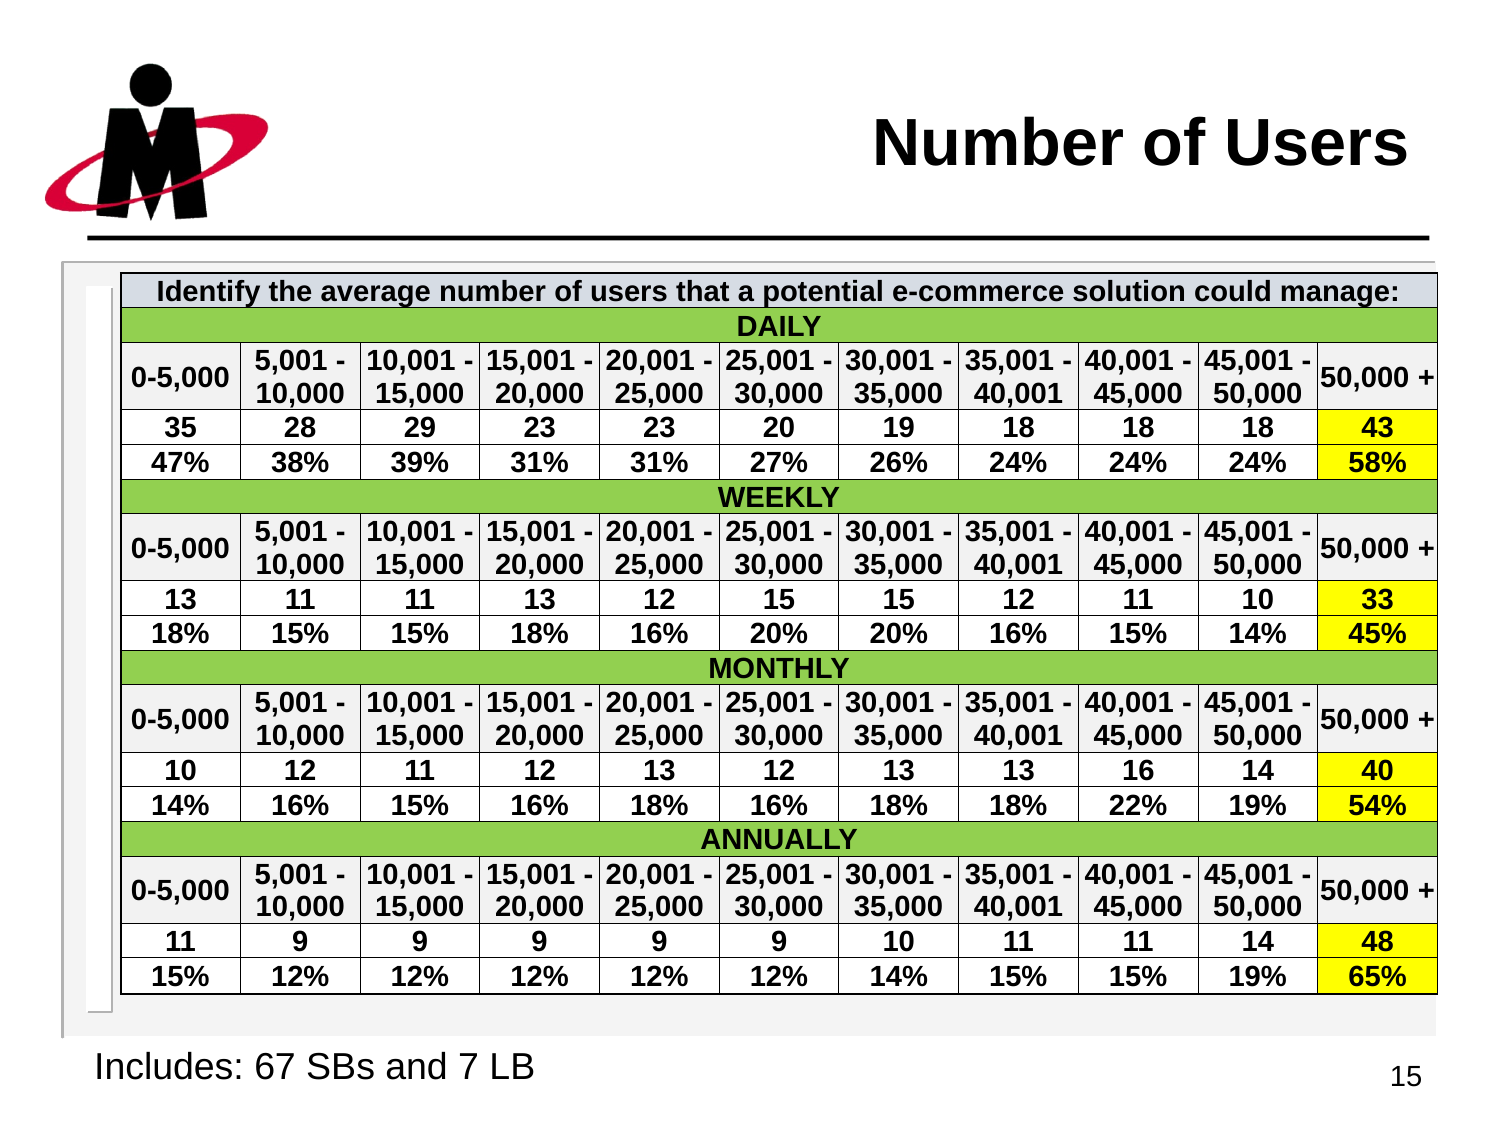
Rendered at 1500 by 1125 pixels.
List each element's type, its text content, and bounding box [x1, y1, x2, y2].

slide_number 15 [1124, 1036, 1438, 1113]
table_cell 58% [1318, 445, 1437, 479]
table_cell 18 [1199, 410, 1317, 444]
table_cell 20% [839, 616, 958, 650]
table_cell 35 [122, 410, 240, 444]
table_cell 15,001 - 20,000 [480, 514, 599, 580]
table_cell 9 [600, 924, 719, 957]
table_cell 15,001 - 20,000 [480, 343, 599, 409]
table_cell 40,001 - 45,000 [1079, 685, 1198, 752]
table_cell 18% [480, 616, 599, 650]
table_cell 30,001 - 35,000 [839, 514, 958, 580]
table_cell 20,001 - 25,000 [600, 514, 719, 580]
table_cell 45,001 - 50,000 [1199, 514, 1317, 580]
table_cell ANNUALLY [122, 822, 1437, 856]
table_cell 13 [480, 581, 599, 615]
table_cell 13 [959, 753, 1078, 786]
text_box Includes: 67 SBs and 7 LB [79, 1034, 551, 1095]
table_cell 11 [1079, 924, 1198, 957]
table_cell 12% [720, 958, 838, 993]
table_cell 11 [361, 581, 479, 615]
table_cell 14% [122, 787, 240, 821]
table_cell 43 [1318, 410, 1437, 444]
table_cell 12% [480, 958, 599, 993]
table_cell 15% [361, 787, 479, 821]
table_cell 50,000 + [1318, 857, 1437, 923]
table_cell 15% [122, 958, 240, 993]
table_cell 14 [1199, 924, 1317, 957]
table_cell 14% [839, 958, 958, 993]
table_cell 5,001 - 10,000 [241, 685, 360, 752]
table_cell DAILY [122, 308, 1437, 342]
table_cell 15% [1079, 958, 1198, 993]
table_cell 5,001 - 10,000 [241, 857, 360, 923]
table_cell 12 [959, 581, 1078, 615]
table_cell 40,001 - 45,000 [1079, 514, 1198, 580]
table_header Identify the average number of users that a potential e-commerce solution could manage: [122, 274, 1437, 307]
table_cell 29 [361, 410, 479, 444]
table_cell 31% [480, 445, 599, 479]
table_cell 12% [361, 958, 479, 993]
table_cell 12 [600, 581, 719, 615]
table_cell 11 [361, 753, 479, 786]
table_cell 45,001 - 50,000 [1199, 343, 1317, 409]
table_cell 35,001 - 40,001 [959, 514, 1078, 580]
table_cell 12% [600, 958, 719, 993]
table_cell 15% [1079, 616, 1198, 650]
table_cell 10 [839, 924, 958, 957]
table_cell 10,001 - 15,000 [361, 514, 479, 580]
table_cell 65% [1318, 958, 1437, 993]
table_cell 16% [600, 616, 719, 650]
table_cell 39% [361, 445, 479, 479]
table_cell 16% [480, 787, 599, 821]
table_cell 40 [1318, 753, 1437, 786]
table_cell 20,001 - 25,000 [600, 343, 719, 409]
title Number of Users [367, 44, 1426, 233]
table_cell 50,000 + [1318, 343, 1437, 409]
table_cell 12 [241, 753, 360, 786]
table_cell 13 [600, 753, 719, 786]
table_cell 50,000 + [1318, 685, 1437, 752]
table_cell 30,001 - 35,000 [839, 857, 958, 923]
table_cell 15% [241, 616, 360, 650]
table_cell 20,001 - 25,000 [600, 857, 719, 923]
table_cell 5,001 - 10,000 [241, 343, 360, 409]
table_cell 45% [1318, 616, 1437, 650]
table_cell 11 [122, 924, 240, 957]
table_cell 0-5,000 [122, 514, 240, 580]
table_cell 14 [1199, 753, 1317, 786]
table_cell 19 [839, 410, 958, 444]
table_cell 15 [720, 581, 838, 615]
table_cell 24% [1079, 445, 1198, 479]
table_cell 15% [959, 958, 1078, 993]
table_cell 28 [241, 410, 360, 444]
table_cell 12 [720, 753, 838, 786]
table_cell 0-5,000 [122, 685, 240, 752]
table_cell 18 [1079, 410, 1198, 444]
table_cell 18 [959, 410, 1078, 444]
table_cell 13 [839, 753, 958, 786]
table_cell 24% [1199, 445, 1317, 479]
table_cell 20 [720, 410, 838, 444]
table_cell 10,001 - 15,000 [361, 685, 479, 752]
table_cell 16% [720, 787, 838, 821]
table_cell 45,001 - 50,000 [1199, 685, 1317, 752]
table_cell 20% [720, 616, 838, 650]
table_cell 25,001 - 30,000 [720, 514, 838, 580]
table_cell 10 [1199, 581, 1317, 615]
picture [27, 44, 283, 251]
table_cell 19% [1199, 787, 1317, 821]
table_cell 23 [600, 410, 719, 444]
table_cell 47% [122, 445, 240, 479]
table_cell 10,001 - 15,000 [361, 343, 479, 409]
table_cell 10 [122, 753, 240, 786]
table_cell 54% [1318, 787, 1437, 821]
table_cell 31% [600, 445, 719, 479]
table_cell 16 [1079, 753, 1198, 786]
table_cell 11 [959, 924, 1078, 957]
table_cell 22% [1079, 787, 1198, 821]
table_cell 24% [959, 445, 1078, 479]
table_cell 11 [241, 581, 360, 615]
table_cell 9 [480, 924, 599, 957]
table_cell WEEKLY [122, 480, 1437, 513]
table_cell 9 [241, 924, 360, 957]
table_cell 9 [361, 924, 479, 957]
table_cell 40,001 - 45,000 [1079, 343, 1198, 409]
table_cell 16% [959, 616, 1078, 650]
table_cell 30,001 - 35,000 [839, 343, 958, 409]
table_cell 35,001 - 40,001 [959, 857, 1078, 923]
table_cell 18% [839, 787, 958, 821]
table_cell 30,001 - 35,000 [839, 685, 958, 752]
table_cell 15,001 - 20,000 [480, 857, 599, 923]
table_cell 12 [480, 753, 599, 786]
table_cell 0-5,000 [122, 343, 240, 409]
table_cell 25,001 - 30,000 [720, 685, 838, 752]
table_cell 19% [1199, 958, 1317, 993]
table_cell 0-5,000 [122, 857, 240, 923]
table_cell 26% [839, 445, 958, 479]
table_cell 20,001 - 25,000 [600, 685, 719, 752]
table_cell 35,001 - 40,001 [959, 685, 1078, 752]
table_cell 27% [720, 445, 838, 479]
table_cell 18% [122, 616, 240, 650]
table_cell 15,001 - 20,000 [480, 685, 599, 752]
table_cell 35,001 - 40,001 [959, 343, 1078, 409]
table_cell 25,001 - 30,000 [720, 857, 838, 923]
table_cell 18% [959, 787, 1078, 821]
table_cell 18% [600, 787, 719, 821]
table_cell 48 [1318, 924, 1437, 957]
table_cell 15 [839, 581, 958, 615]
table_cell 40,001 - 45,000 [1079, 857, 1198, 923]
table_cell 14% [1199, 616, 1317, 650]
table_cell 9 [720, 924, 838, 957]
table_cell 38% [241, 445, 360, 479]
table_cell 10,001 - 15,000 [361, 857, 479, 923]
table_cell 13 [122, 581, 240, 615]
table_cell 50,000 + [1318, 514, 1437, 580]
table_cell 5,001 - 10,000 [241, 514, 360, 580]
table_cell 33 [1318, 581, 1437, 615]
table_cell 45,001 - 50,000 [1199, 857, 1317, 923]
table_cell 12% [241, 958, 360, 993]
table_cell 25,001 - 30,000 [720, 343, 838, 409]
table_cell 23 [480, 410, 599, 444]
table_cell 11 [1079, 581, 1198, 615]
table_cell 15% [361, 616, 479, 650]
table_cell 16% [241, 787, 360, 821]
table_cell MONTHLY [122, 651, 1437, 684]
